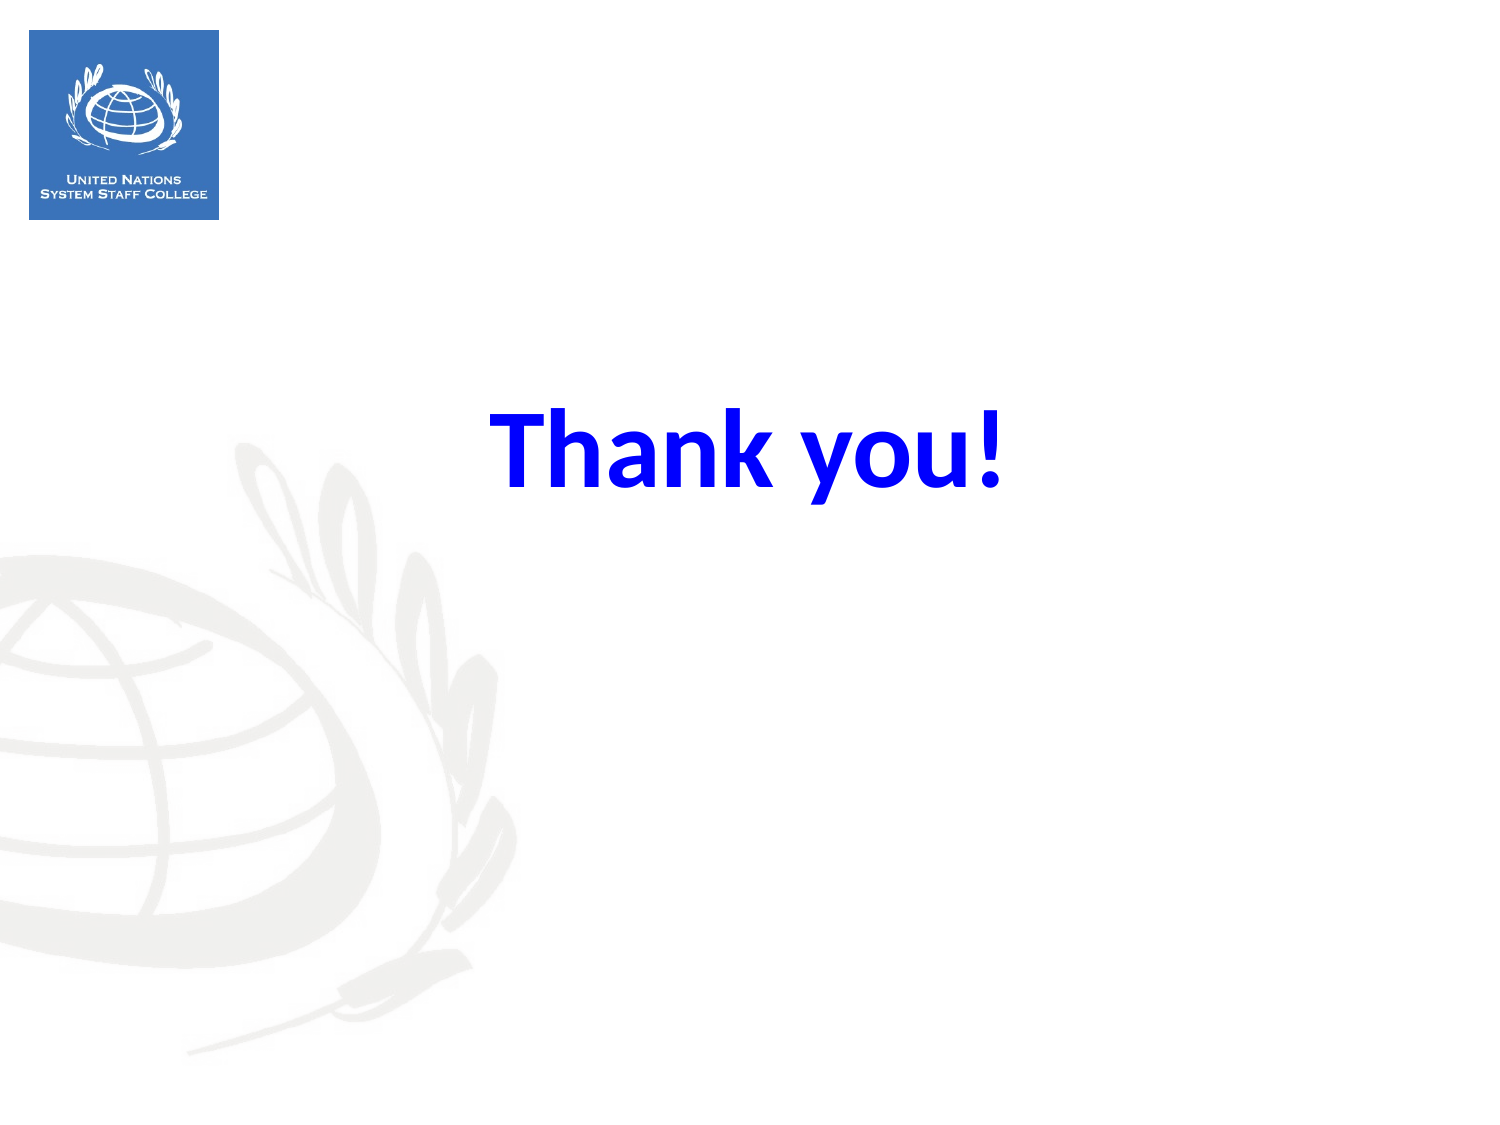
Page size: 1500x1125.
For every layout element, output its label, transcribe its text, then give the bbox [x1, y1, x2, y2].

picture [29, 30, 219, 220]
list Thank you! [74, 367, 1425, 799]
